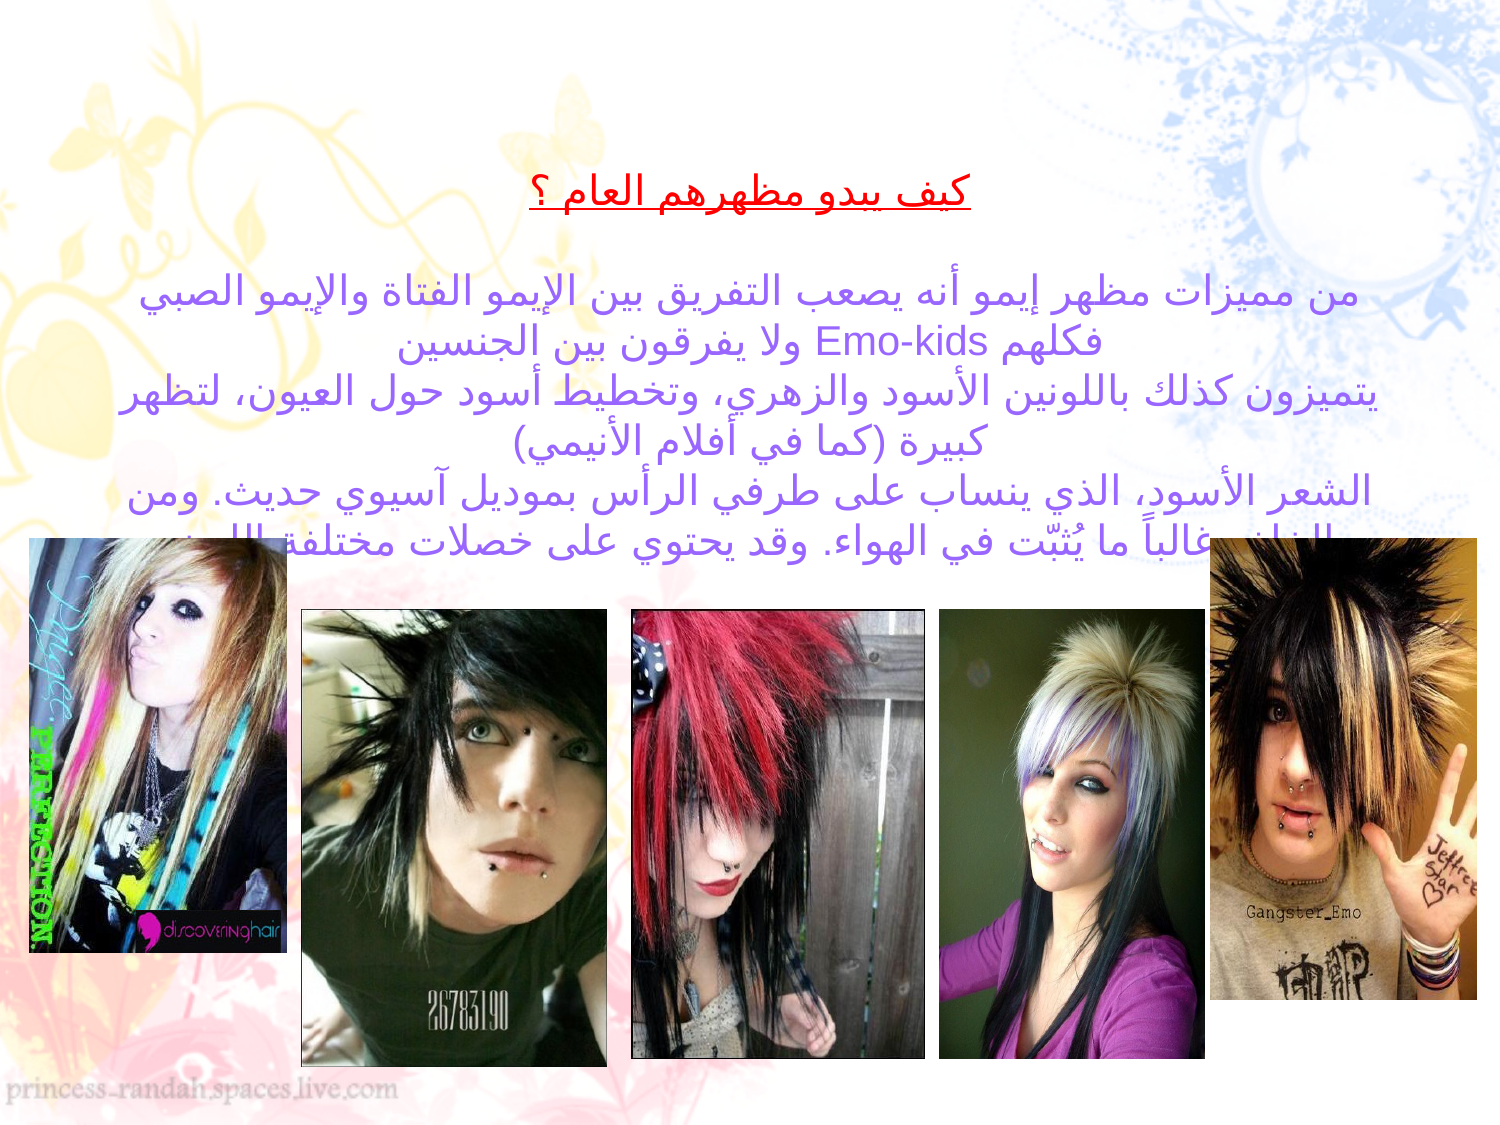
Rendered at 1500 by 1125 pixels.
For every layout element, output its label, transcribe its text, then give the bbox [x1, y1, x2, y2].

picture [0, 0, 1500, 1125]
title كيف يبدو مظهرهم العام ؟ من مميزات مظهر إيمو أنه يصعب التفريق بين الإيمو الفتاة والإيمو الصبي فكلهم Emo-kids ولا يفرقون بين الجنسين يتميزون كذلك باللونين الأسود والزهري، وتخطيط أسود حول العيون، لتظهر كبيرة (كما في أفلام الأنيمي) الشعر الأسود، الذي ينساب على طرفي الرأس بموديل آسيوي حديث. ومن الخلف غالباً ما يُثبّت في الهواء. وقد يحتوي على خصلات مختلفة اللون. [74, 44, 1426, 233]
